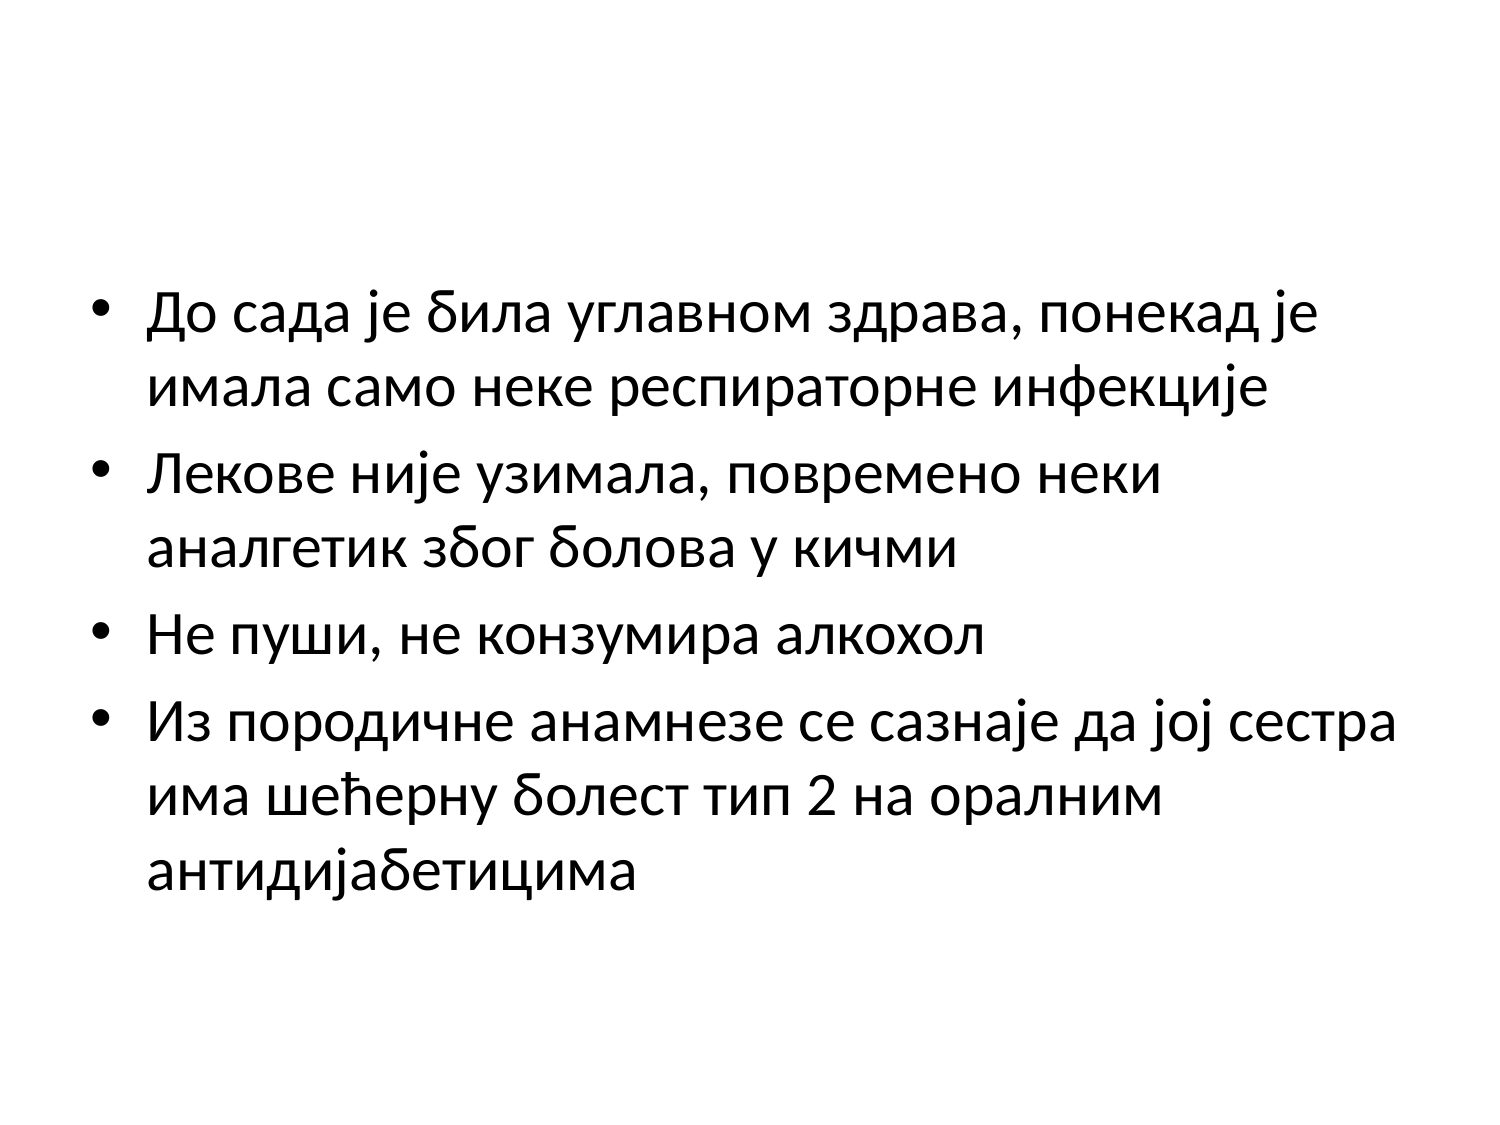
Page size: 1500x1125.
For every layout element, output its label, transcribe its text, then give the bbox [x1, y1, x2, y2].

list До сада је била углавном здрава, понекад је имала само неке респираторне инфекције Лекове није узимала, повремено неки аналгетик због болова у кичми Не пуши, не конзумира алкохол Из породичне анамнезе се сазнаје да јој сестра има шећерну болест тип 2 на оралним антидијабетицима [75, 262, 1425, 1005]
